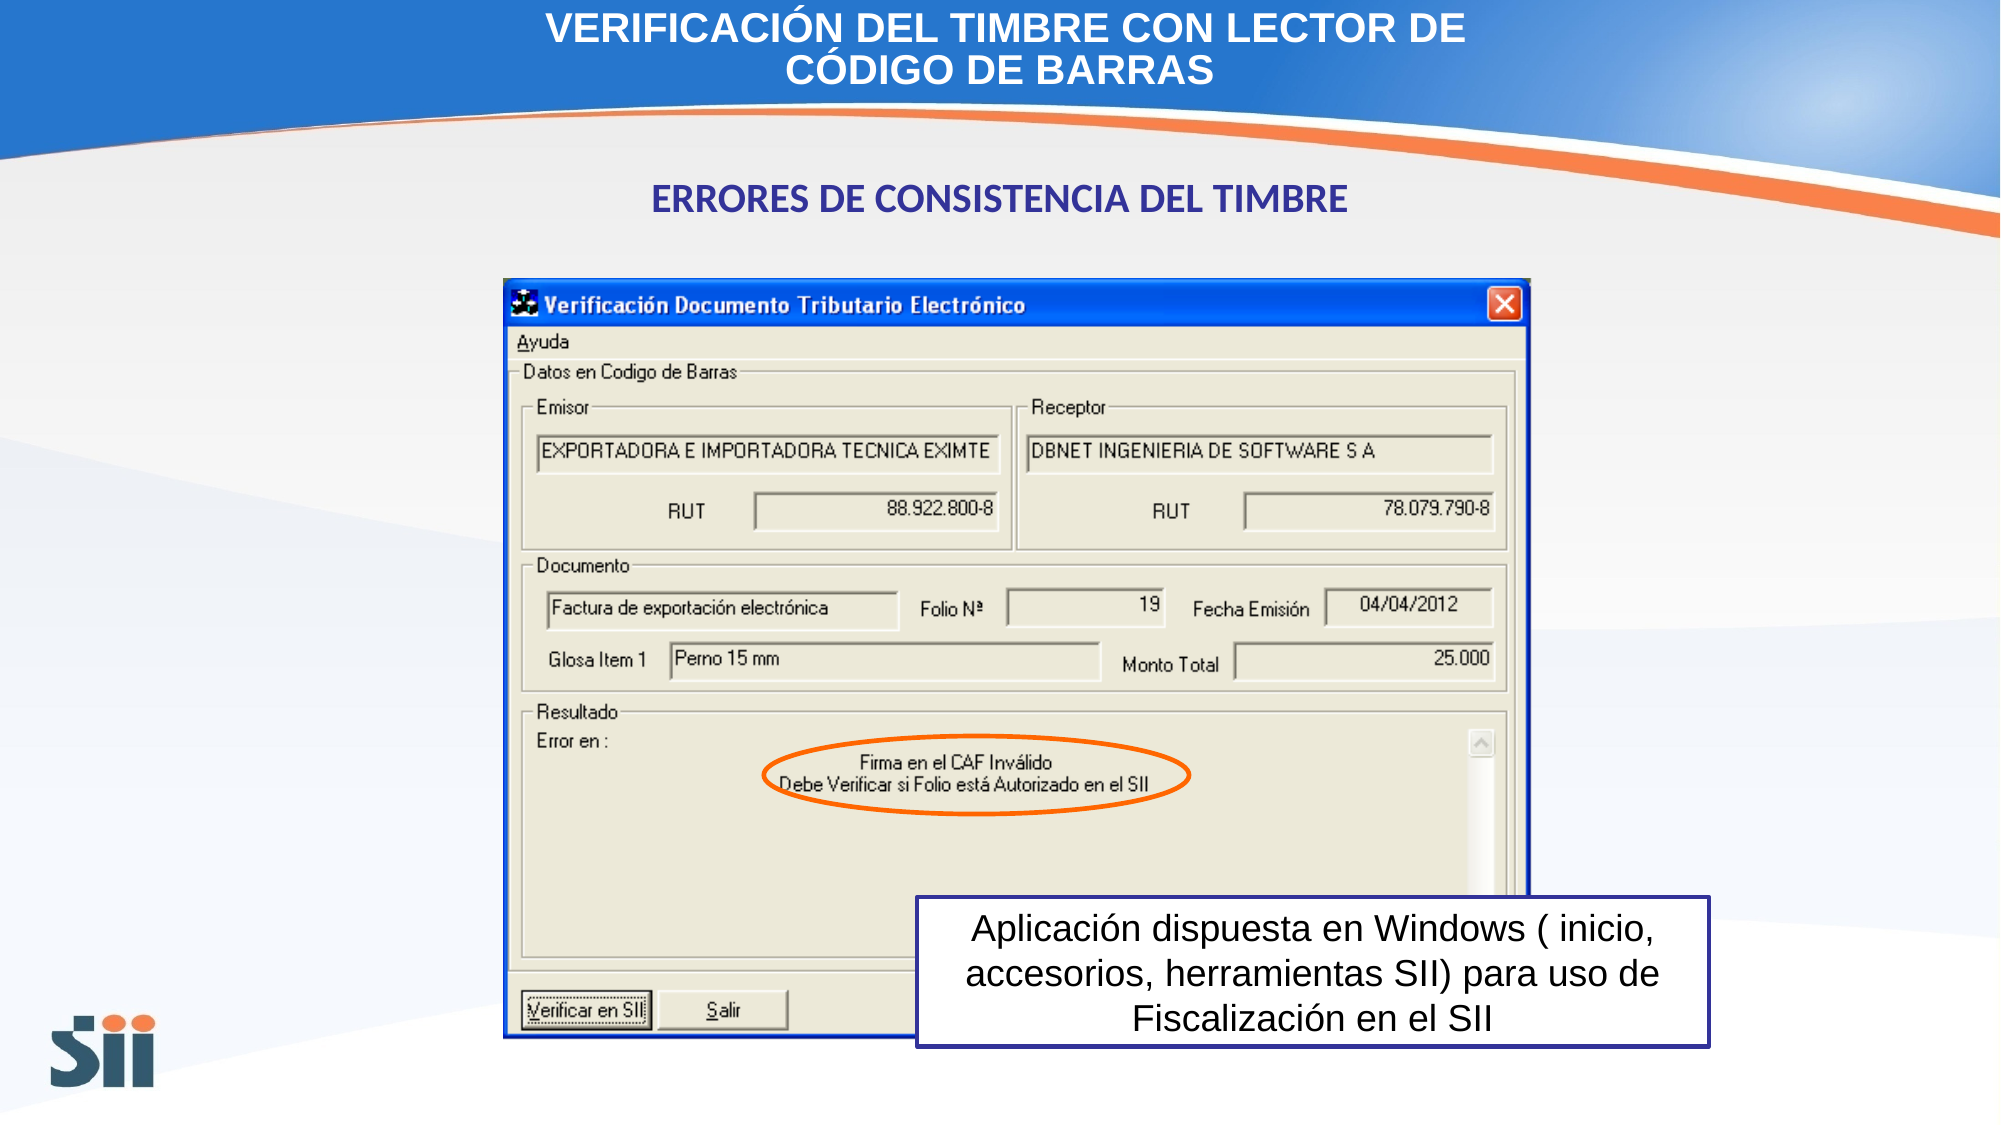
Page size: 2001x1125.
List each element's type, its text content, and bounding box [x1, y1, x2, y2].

text_box ERRORES DE CONSISTENCIA DEL TIMBRE [598, 163, 1402, 229]
text_box Aplicación dispuesta en Windows ( inicio, accesorios, herramientas SII) para uso de Fiscalización en el SII [915, 895, 1711, 1049]
picture [0, 0, 2001, 1125]
text_box VERIFICACIÓN DEL TIMBRE CON LECTOR DE CÓDIGO DE BARRAS [450, 1, 1550, 101]
